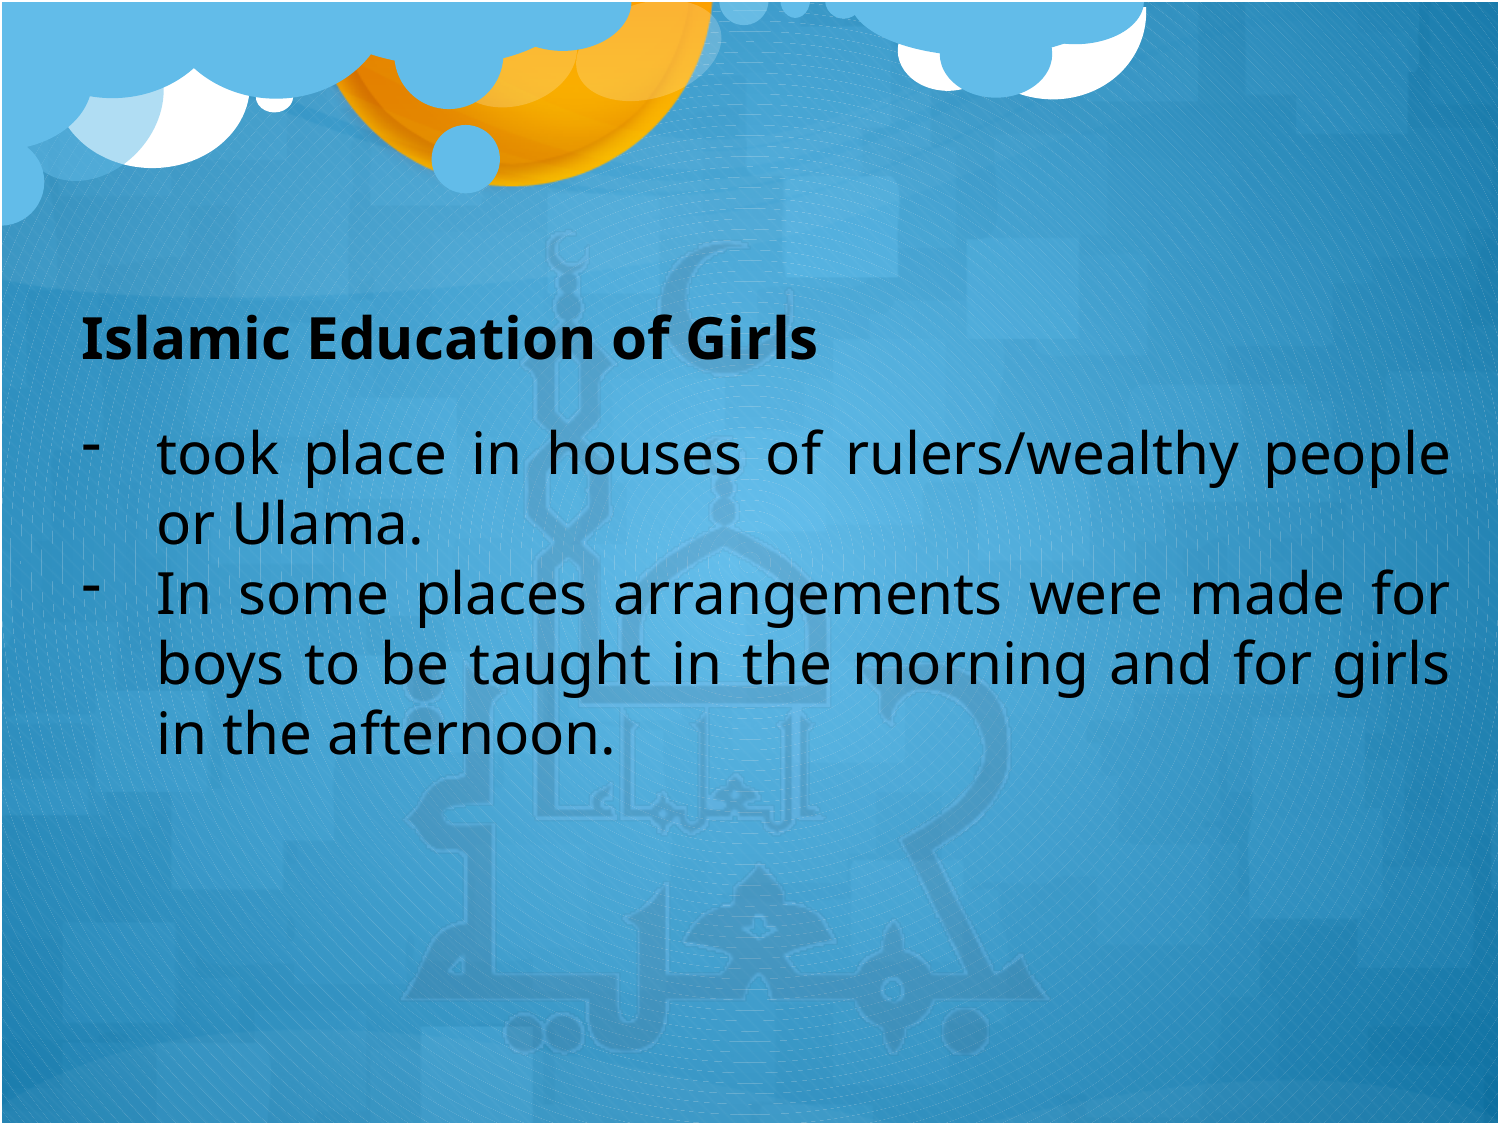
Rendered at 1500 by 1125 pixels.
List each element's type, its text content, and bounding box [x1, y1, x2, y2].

text_box Islamic Education of Girls took place in houses of rulers/wealthy people or Ulama. In some places arrangements were made for boys to be taught in the morning and for girls in the afternoon. [1082, 293, 1466, 774]
text_box Islamic Education of Girls took place in houses of rulers/wealthy people or Ulama. In some places arrangements were made for boys to be taught in the morning and for girls in the afternoon. [66, 293, 349, 774]
picture [2, 2, 1498, 1123]
